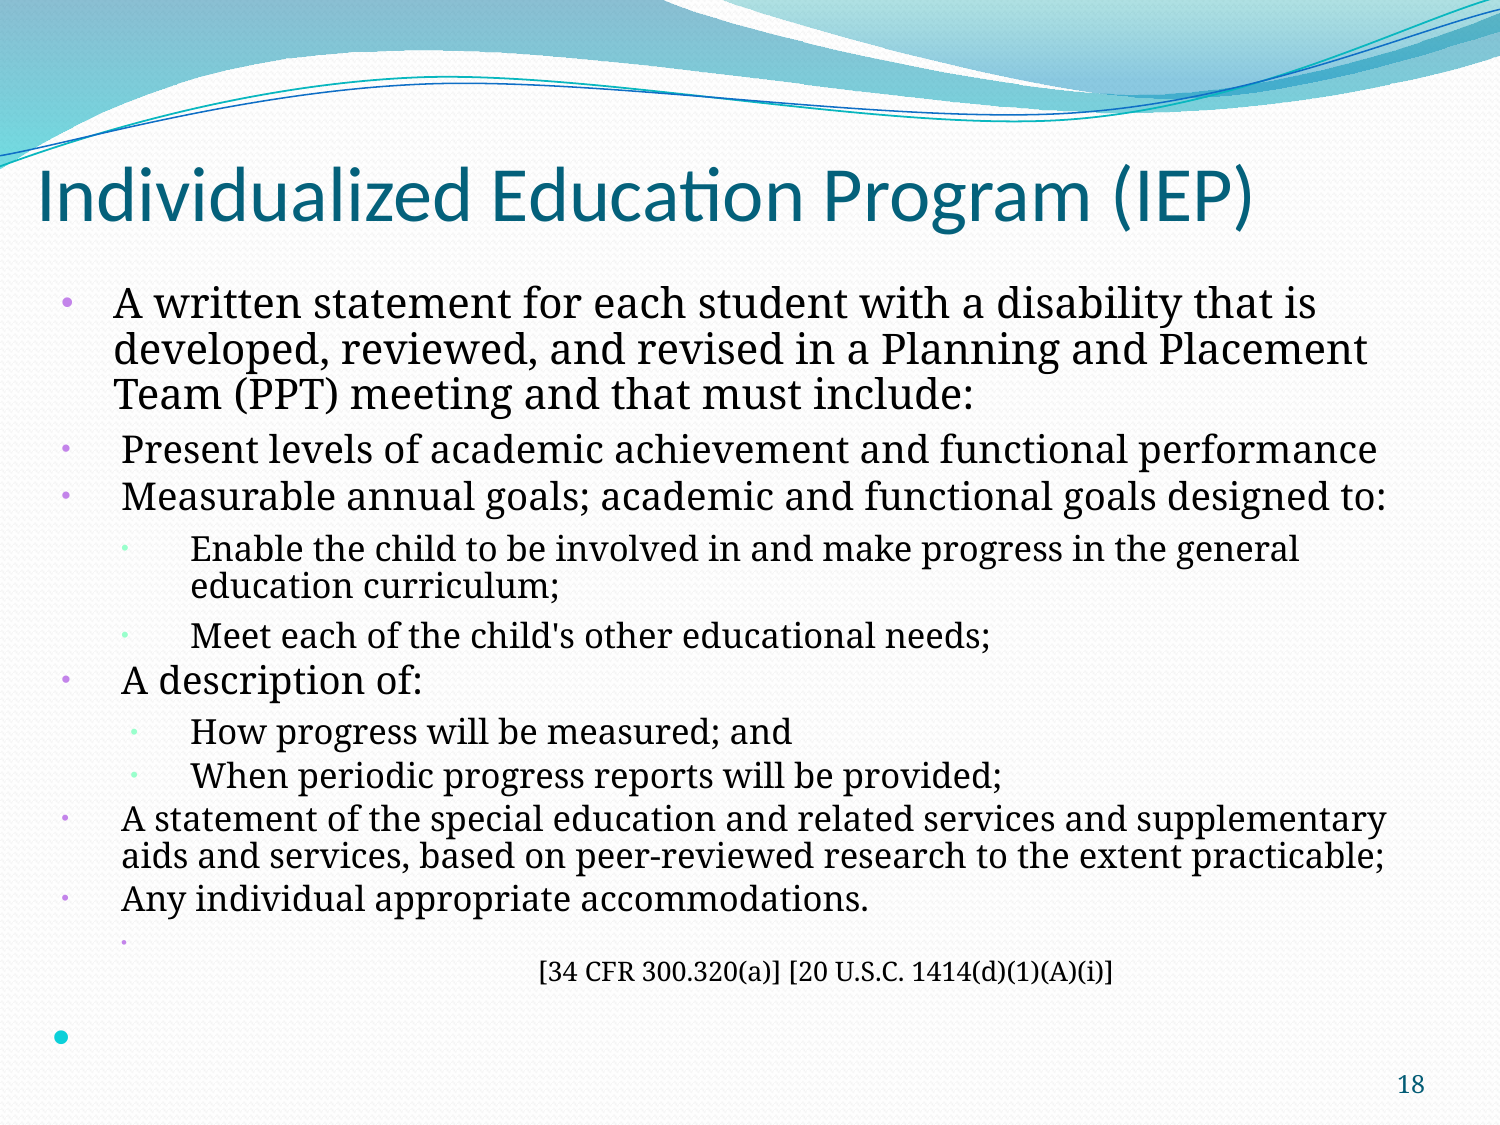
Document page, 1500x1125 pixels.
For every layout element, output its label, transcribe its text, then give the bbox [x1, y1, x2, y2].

slide_number 18 [1299, 1042, 1425, 1103]
list A written statement for each student with a disability that is developed, reviewed, and revised in a Planning and Placement Team (PPT) meeting and that must include: Present levels of academic achievement and functional performance Measurable annual goals; academic and functional goals designed to: Enable the child to be involved in and make progress in the general education curriculum; Meet each of the child's other educational needs; A description of: How progress will be measured; and When periodic progress reports will be provided; A statement of the special education and related services and supplementary aids and services, based on peer-reviewed research to the extent practicable; Any individual appropriate accommodations. [34 CFR 300.320(a)] [20 U.S.C. 1414(d)(1)(A)(i)] [37, 275, 1413, 1125]
title Individualized Education Program (IEP) [35, 112, 1263, 238]
